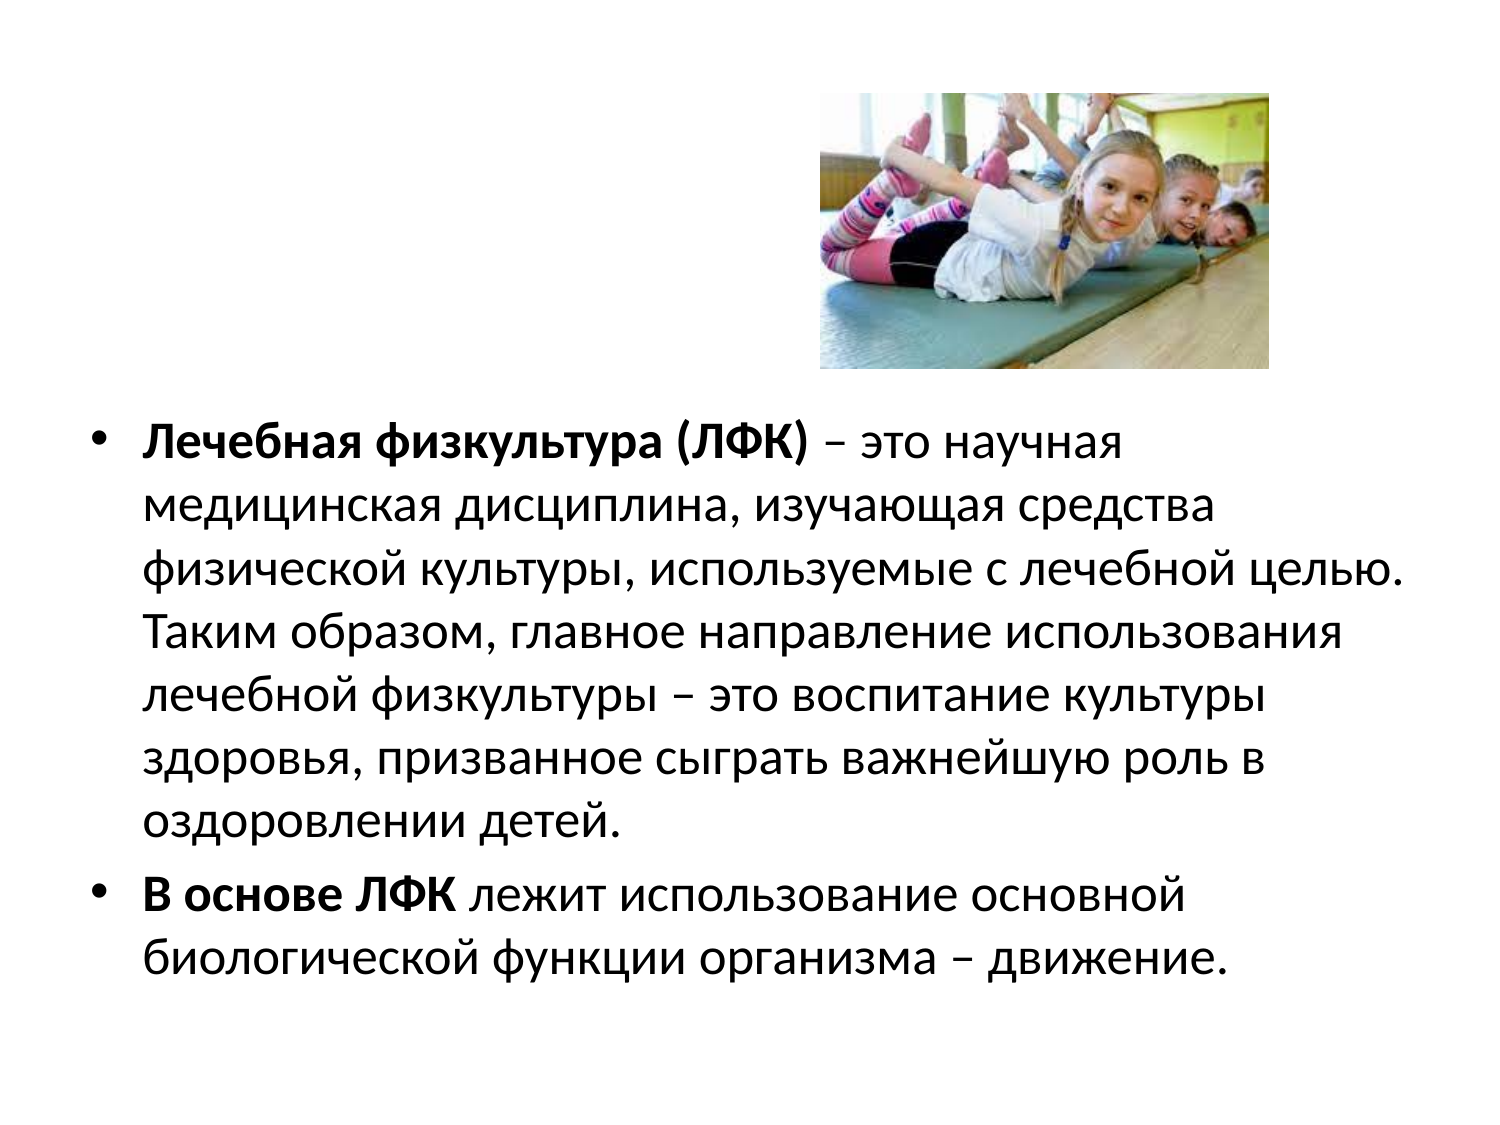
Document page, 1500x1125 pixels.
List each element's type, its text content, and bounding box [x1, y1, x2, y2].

list Лечебная физкультура (ЛФК) – это научная медицинская дисциплина, изучающая средства физической культуры, используемые с лечебной целью. Таким образом, главное направление использования лечебной физкультуры – это воспитание культуры здоровья, призванное сыграть важнейшую роль в оздоровлении детей. В основе ЛФК лежит использование основной биологической функции организма – движение. [75, 398, 1425, 1005]
picture [820, 93, 1269, 369]
